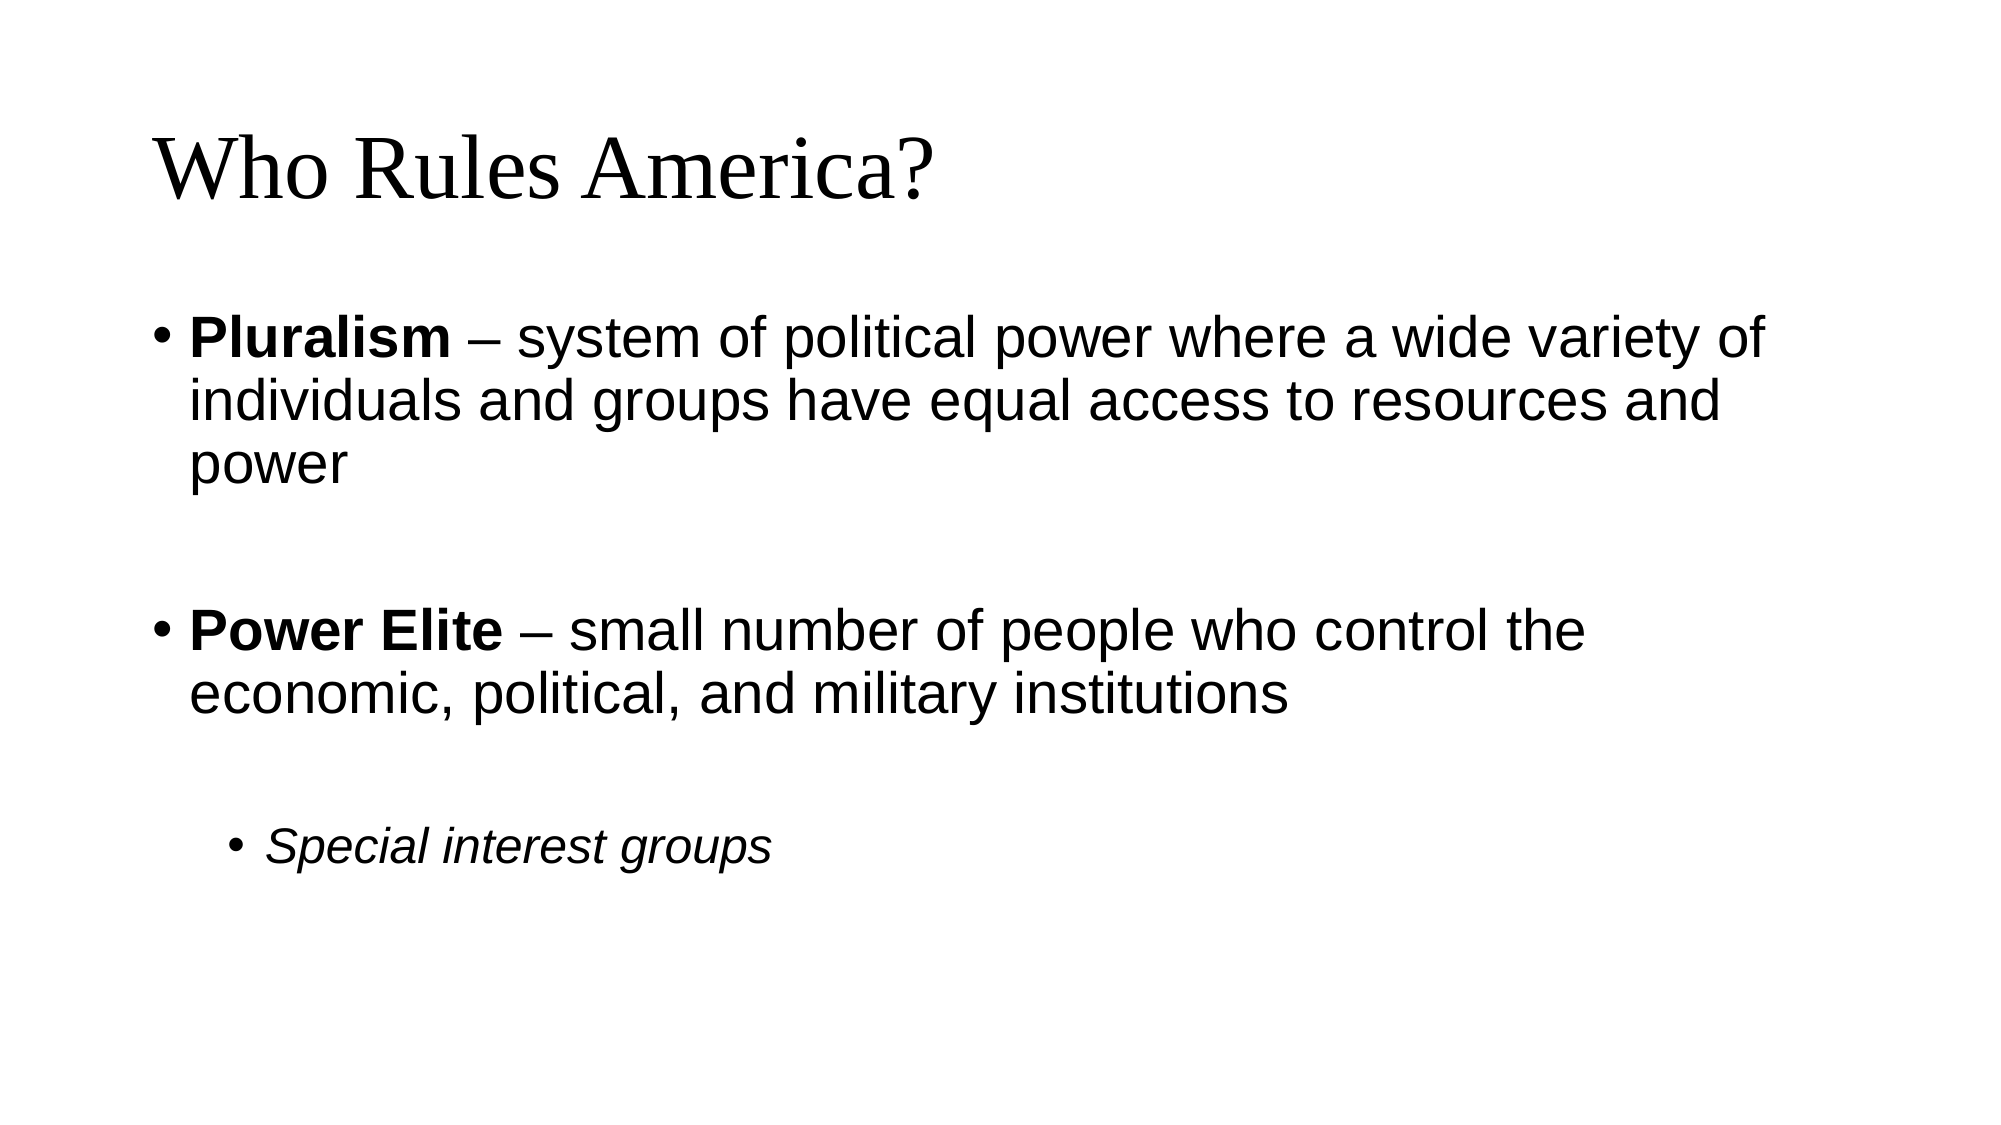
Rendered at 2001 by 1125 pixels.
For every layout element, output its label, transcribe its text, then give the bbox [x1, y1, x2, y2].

list Pluralism – system of political power where a wide variety of individuals and groups have equal access to resources and power Power Elite – small number of people who control the economic, political, and military institutions Special interest groups [137, 299, 1863, 1014]
title Who Rules America? [137, 59, 1863, 278]
